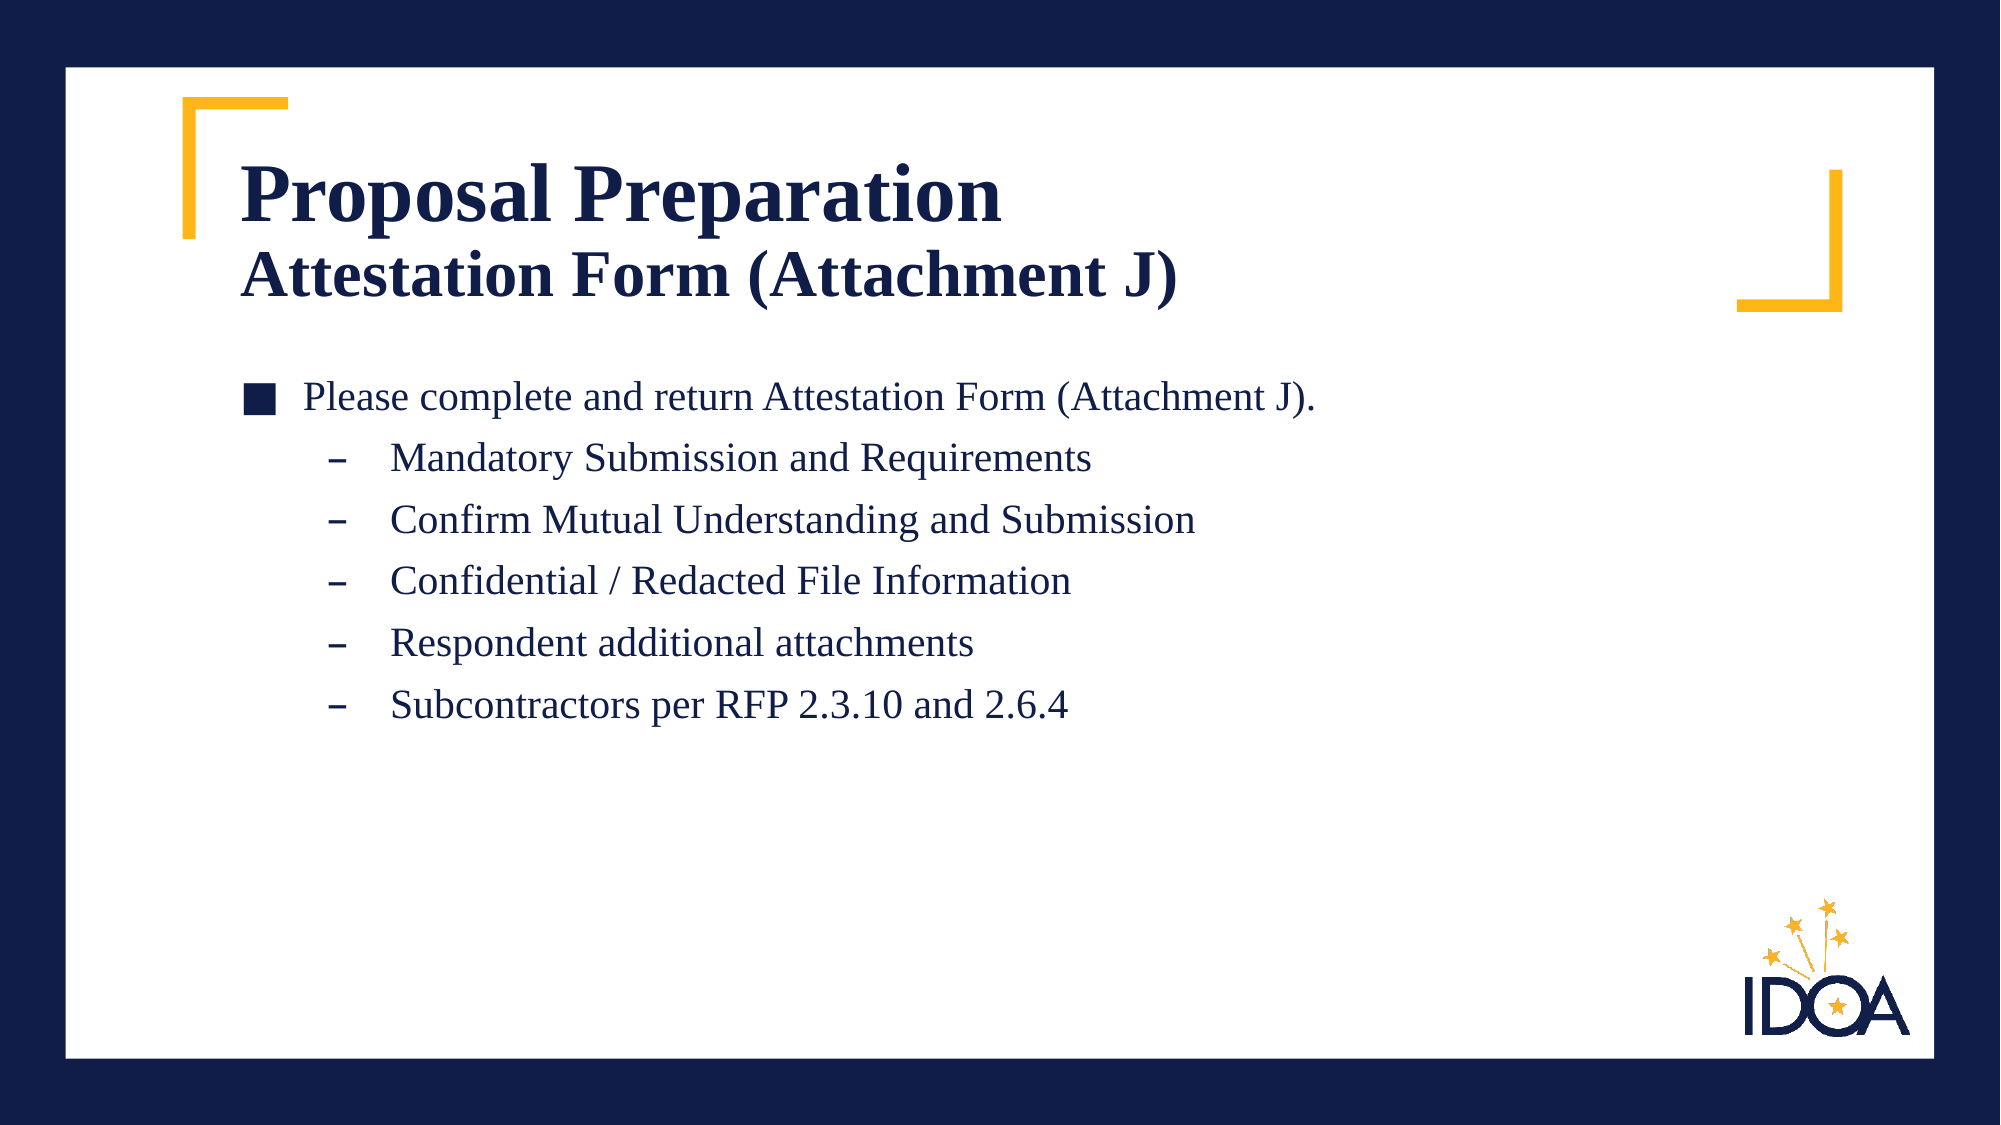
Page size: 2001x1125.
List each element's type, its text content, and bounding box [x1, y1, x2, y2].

picture [1702, 857, 1959, 1114]
list Please complete and return Attestation Form (Attachment J). Mandatory Submission and Requirements Confirm Mutual Understanding and Submission Confidential / Redacted File Information Respondent additional attachments Subcontractors per RFP 2.3.10 and 2.6.4 [225, 314, 1800, 949]
title Proposal Preparation Attestation Form (Attachment J) [225, 142, 1800, 279]
